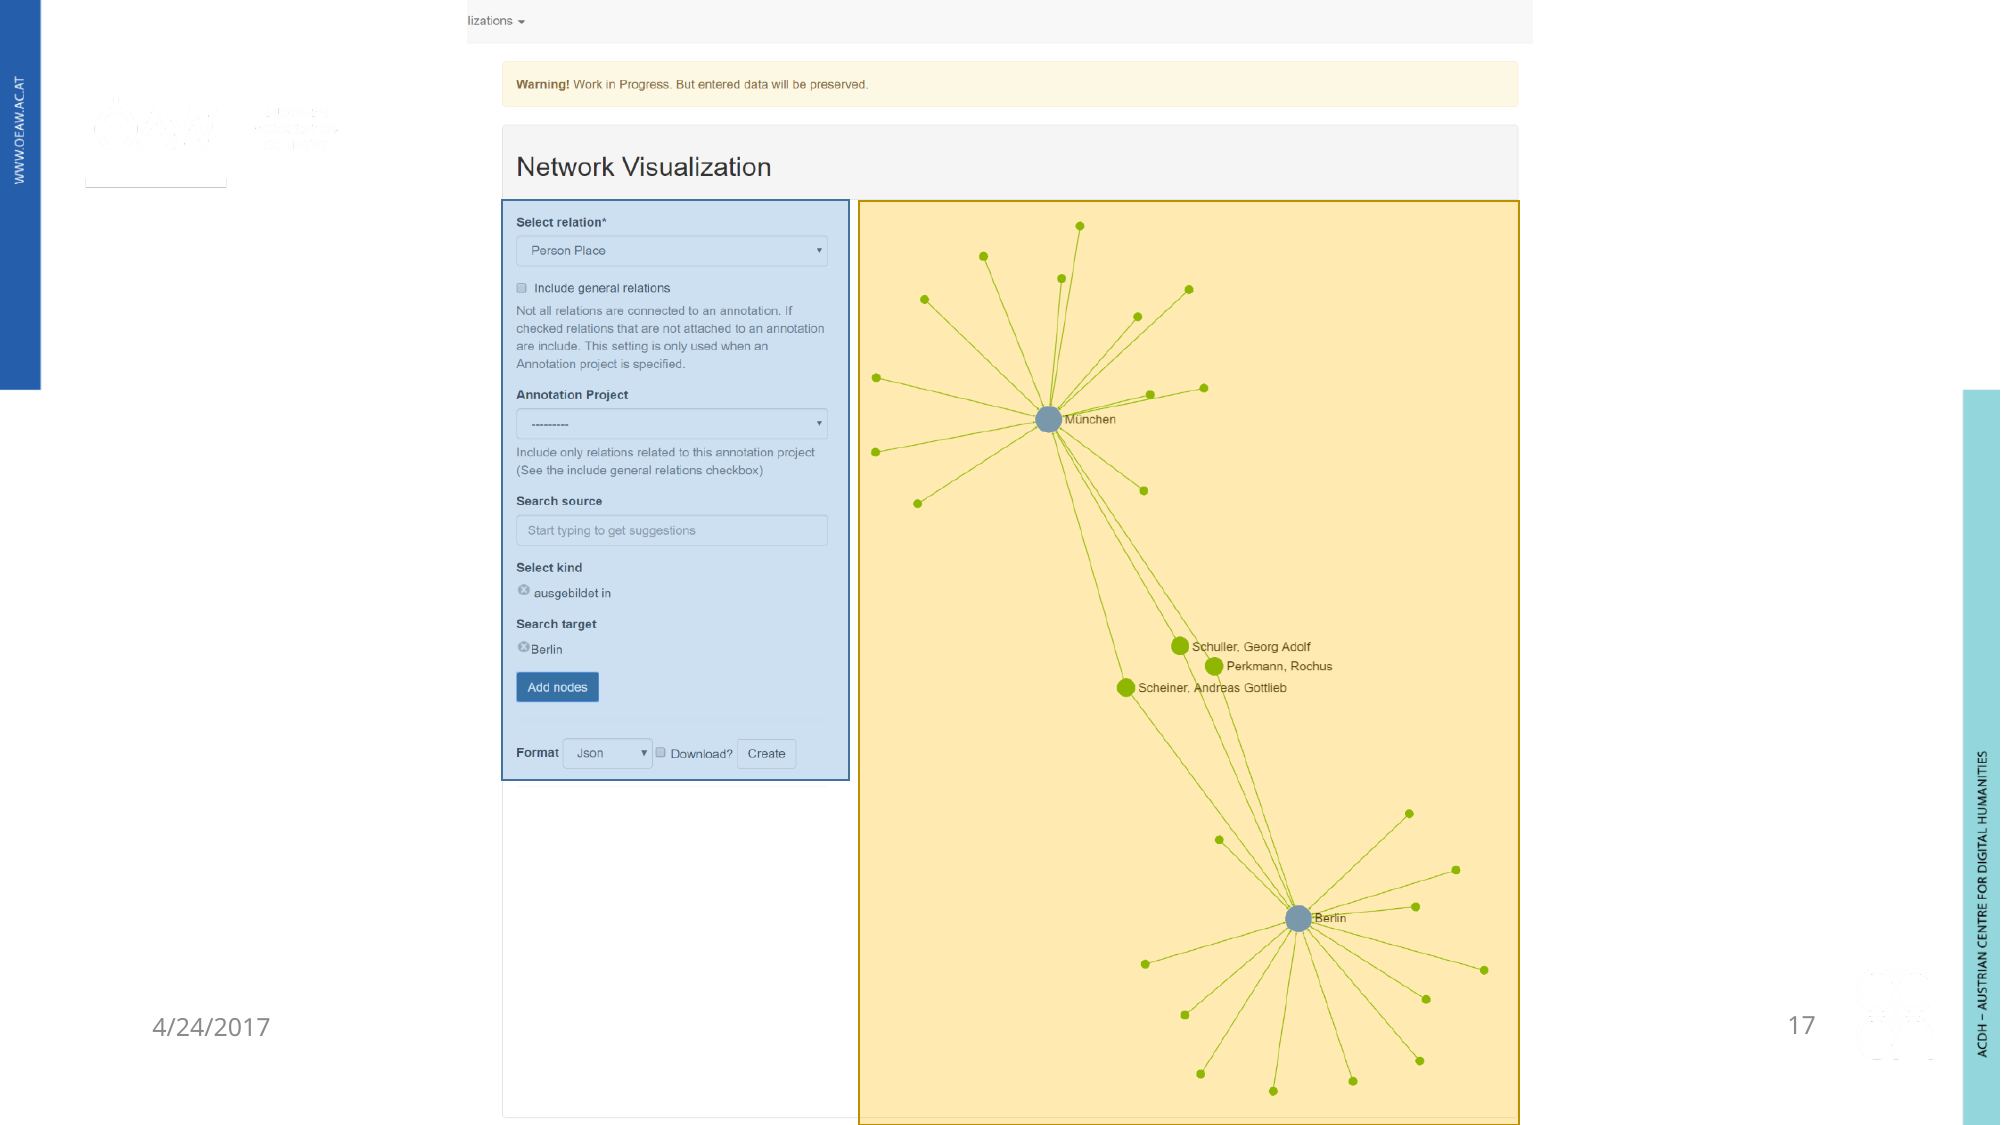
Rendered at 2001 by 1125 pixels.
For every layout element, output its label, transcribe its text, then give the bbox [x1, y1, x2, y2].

picture [0, 0, 2000, 1125]
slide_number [137, 996, 467, 1057]
slide_number 17 [1533, 996, 1831, 1057]
